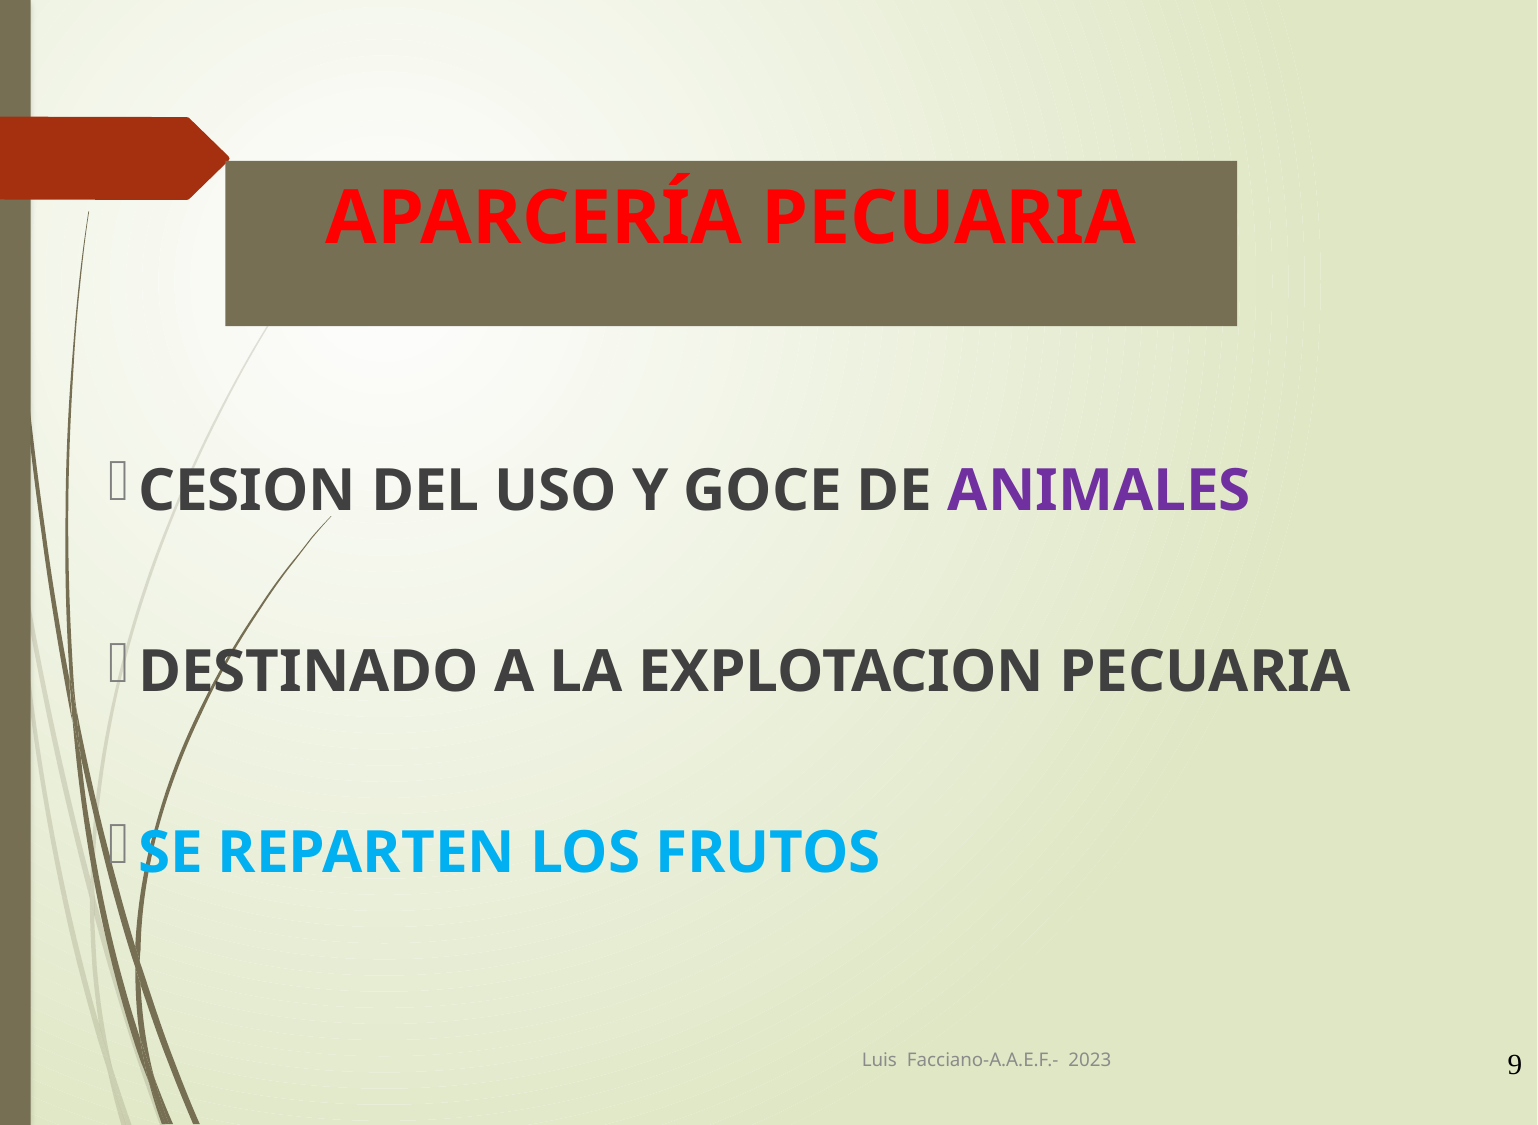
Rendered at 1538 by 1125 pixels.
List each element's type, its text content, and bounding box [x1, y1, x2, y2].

footer Luis Facciano-A.A.E.F.- 2023 [846, 1046, 1538, 1072]
list CESION DEL USO Y GOCE DE ANIMALES DESTINADO A LA EXPLOTACION PECUARIA SE REPARTEN LOS FRUTOS [93, 444, 1513, 1024]
slide_number 9 [1447, 1050, 1538, 1075]
title APARCERÍA PECUARIA [225, 160, 1238, 327]
